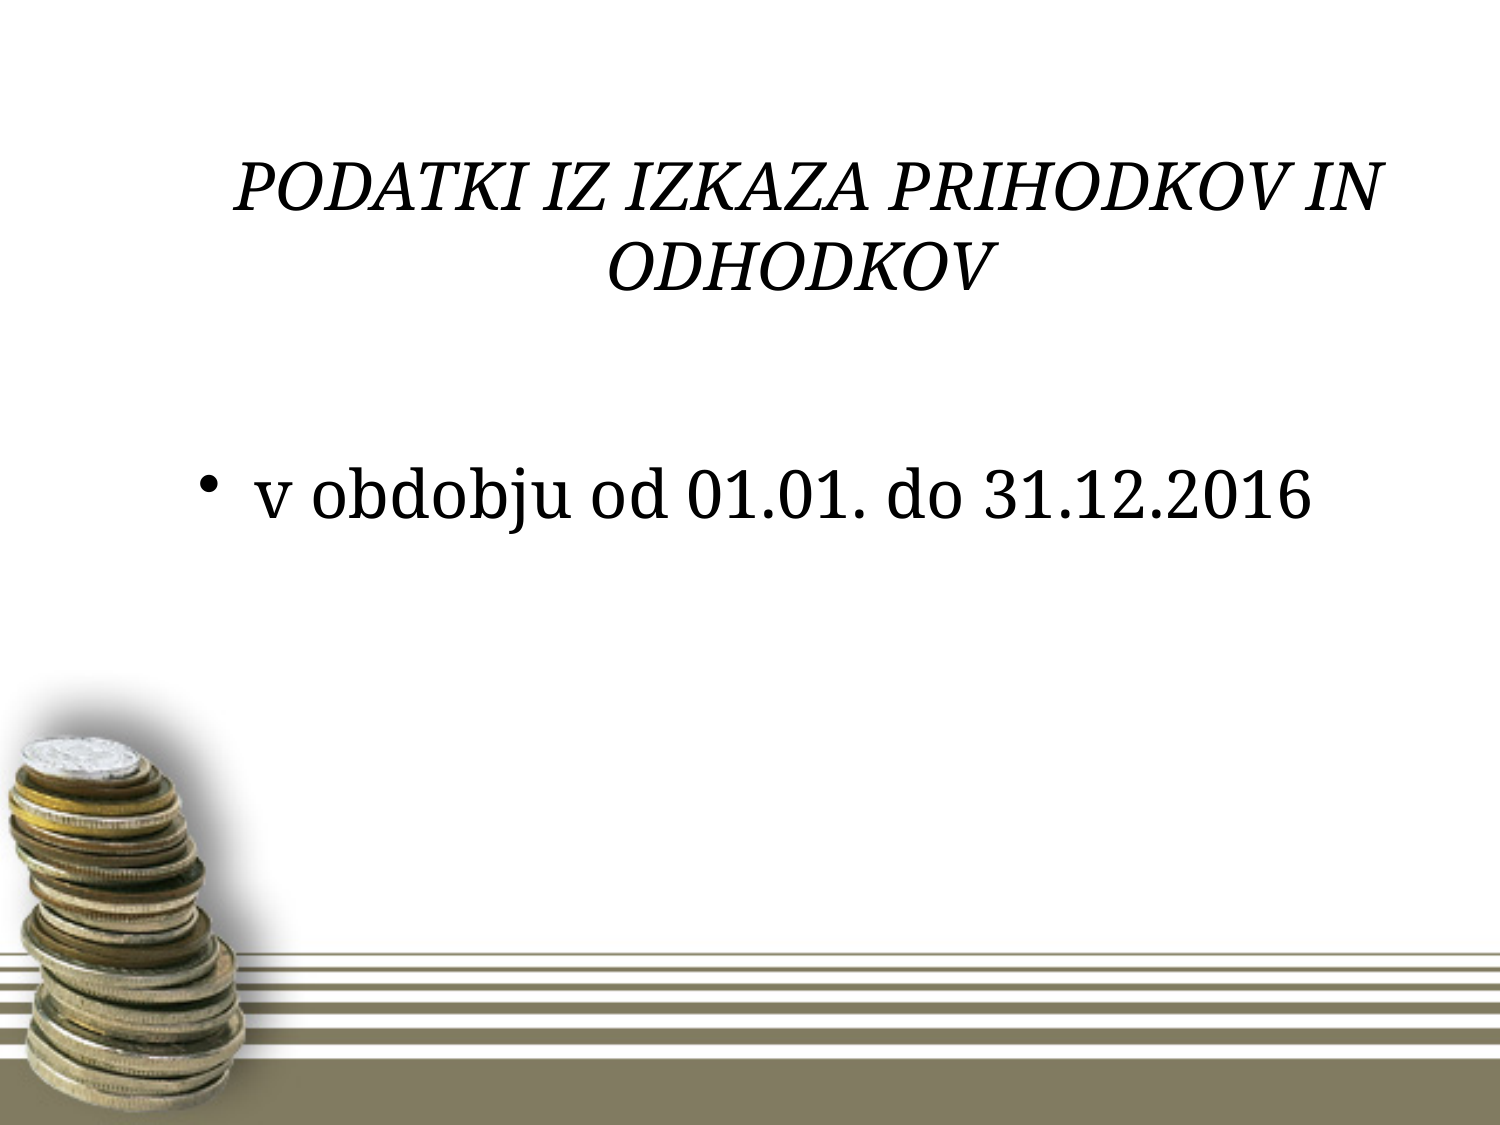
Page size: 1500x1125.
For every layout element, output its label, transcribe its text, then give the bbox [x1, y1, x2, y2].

list v obdobju od 01.01. do 31.12.2016 [183, 444, 1462, 544]
picture [0, 0, 1500, 1125]
title PODATKI IZ IZKAZA PRIHODKOV IN ODHODKOV [171, 90, 1447, 278]
